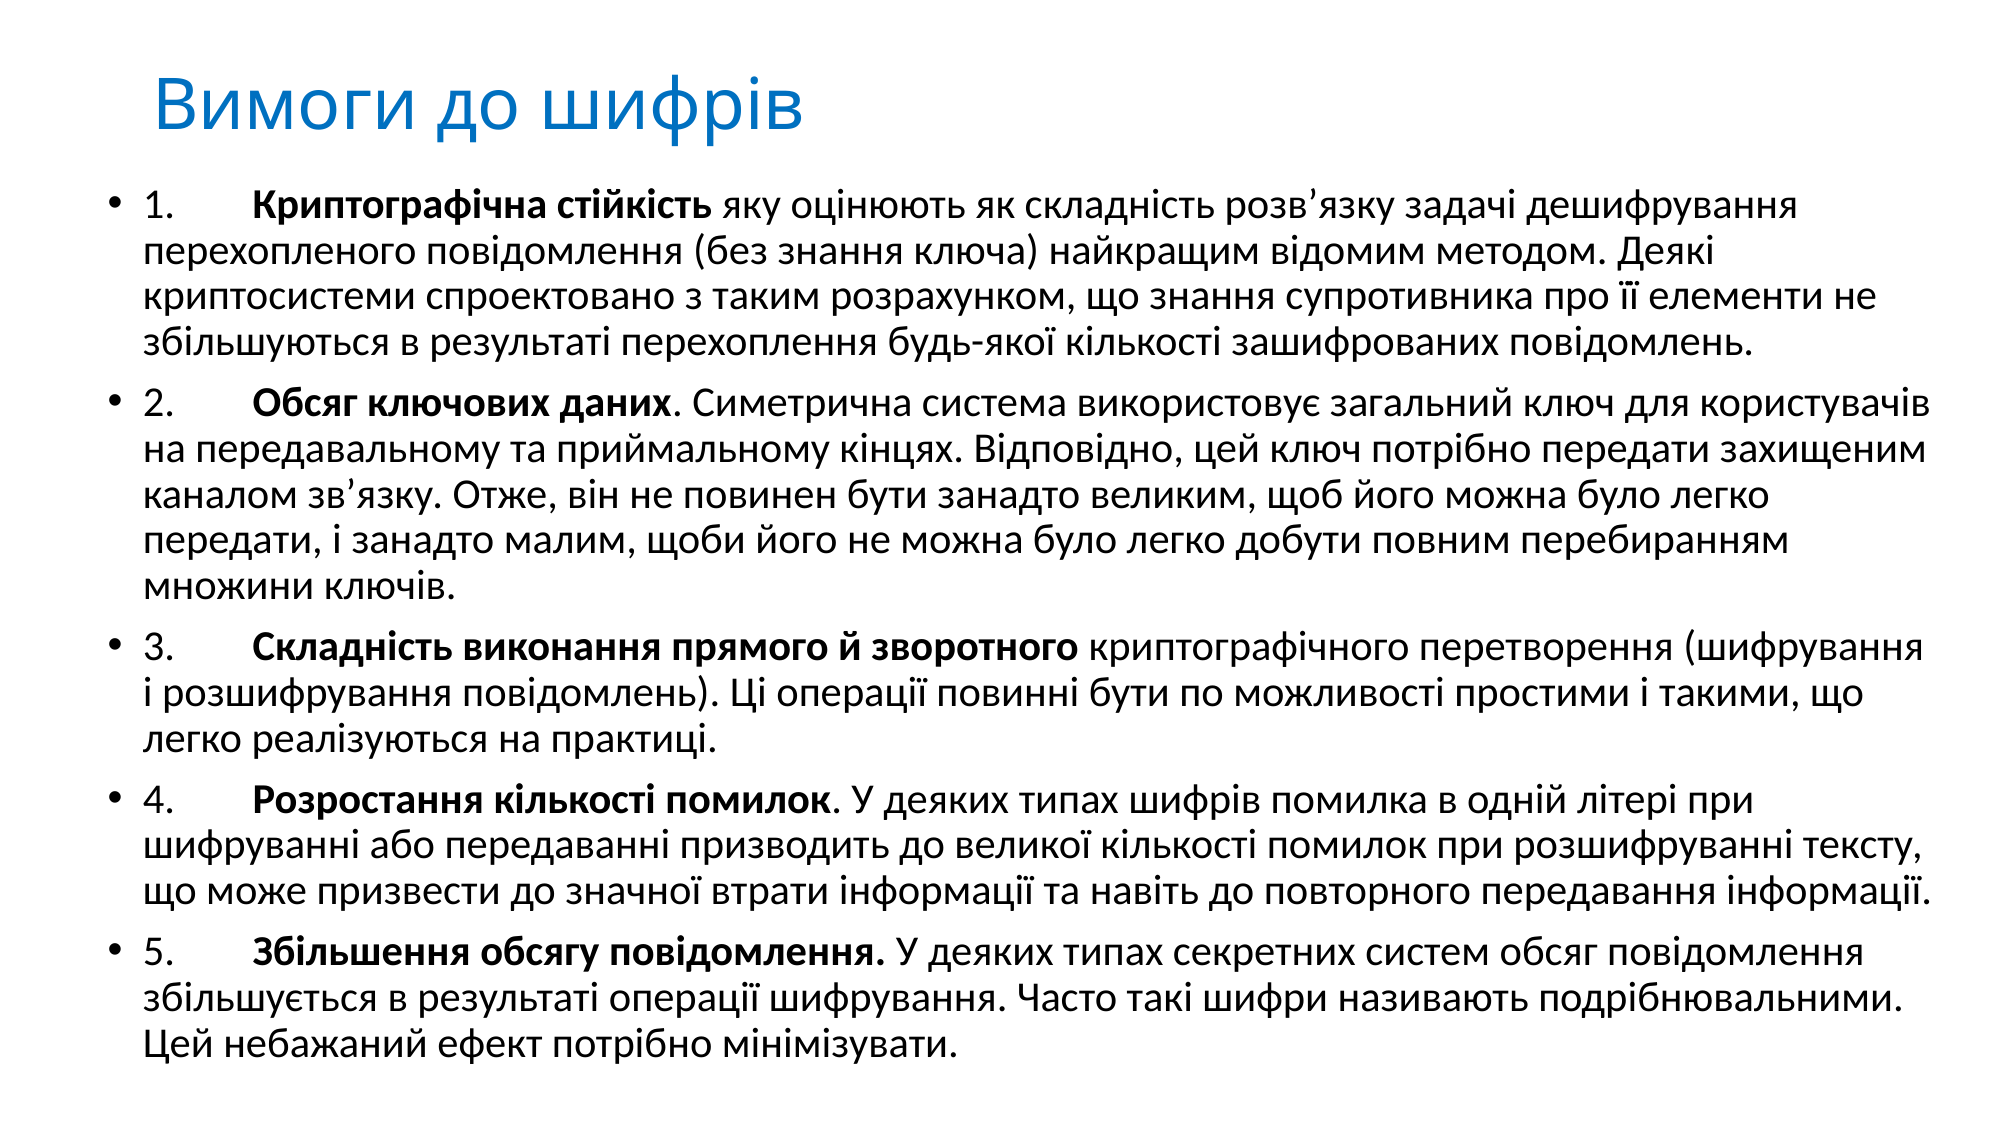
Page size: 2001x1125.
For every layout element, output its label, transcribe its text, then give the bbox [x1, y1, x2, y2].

title Вимоги до шифрів [137, 59, 1863, 153]
list 1. Криптографічна стійкість яку оцінюють як складність розв’язку задачі дешифрування перехопленого повідомлення (без знання ключа) найкращим відомим методом. Деякі криптосистеми спроектовано з таким розрахунком, що знання супротивника про її елементи не збільшуються в результаті перехоплення будь-якої кількості зашифрованих повідомлень. 2. Обсяг ключових даних. Симетрична система використовує загальний ключ для користувачів на передавальному та приймальному кінцях. Відповідно, цей ключ потрібно передати захищеним каналом зв’язку. Отже, він не повинен бути занадто великим, щоб його можна було легко передати, і занадто малим, щоби його не можна було легко добути повним перебиранням множини ключів. 3. Складність виконання прямого й зворотного криптографічного перетворення (шифрування і розшифрування повідомлень). Ці операції повинні бути по можливості простими і такими, що легко реалізуються на практиці. 4. Розростання кількості помилок. У деяких типах шифрів помилка в одній літері при шифруванні або передаванні призводить до великої кількості помилок при розшифруванні тексту, що може призвести до значної втрати інформації та навіть до повторного передавання інформації. 5. Збільшення обсягу повідомлення. У деяких типах секретних систем обсяг повідомлення збільшується в результаті операції шифрування. Часто такі шифри називають подрібнювальними. Цей небажаний ефект потрібно мінімізувати. [92, 174, 1957, 1095]
